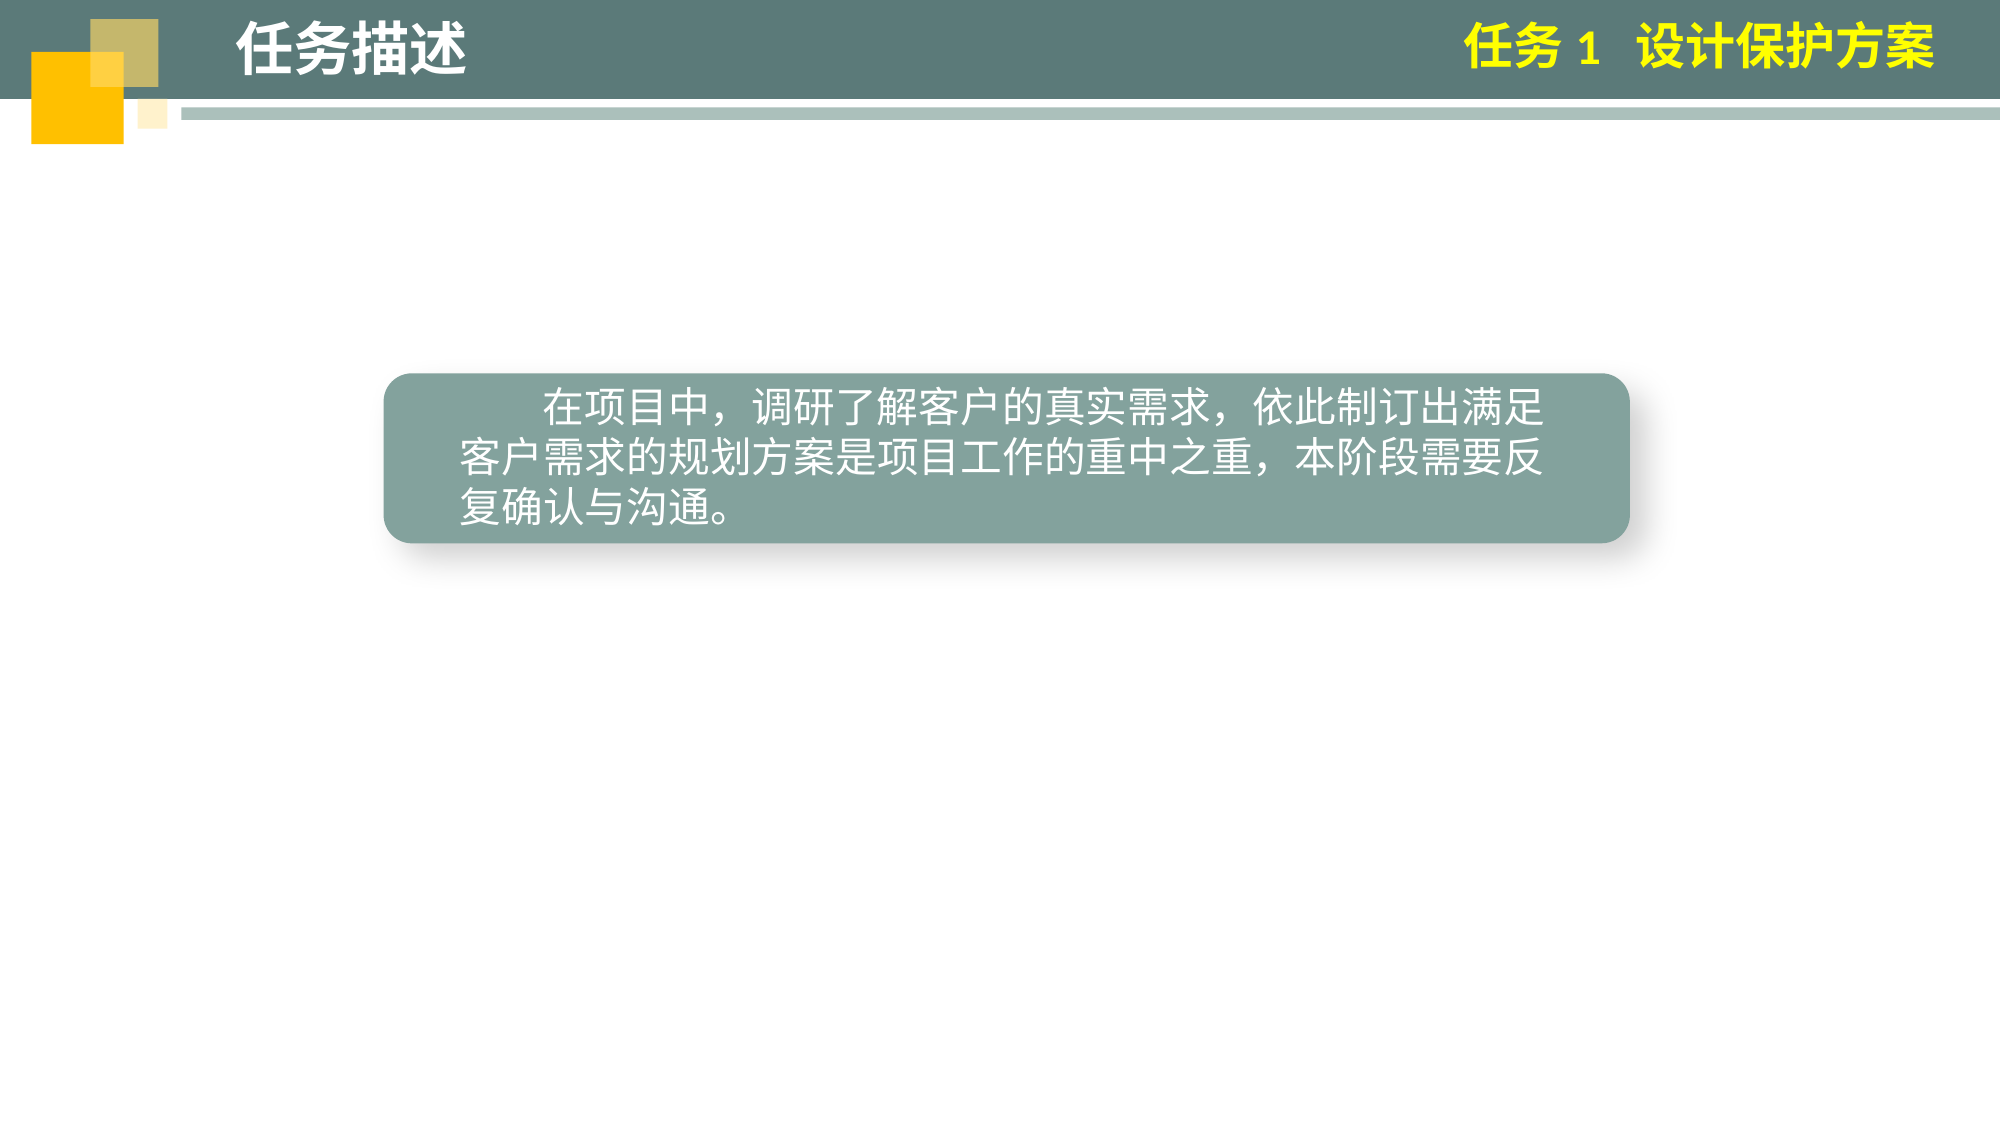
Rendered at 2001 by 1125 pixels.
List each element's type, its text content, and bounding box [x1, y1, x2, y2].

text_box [0, 0, 2000, 145]
text_box 在项目中，调研了解客户的真实需求，依此制订出满足客户需求的规划方案是项目工作的重中之重，本阶段需要反复确认与沟通。 [444, 373, 1594, 539]
text_box [383, 373, 1630, 544]
